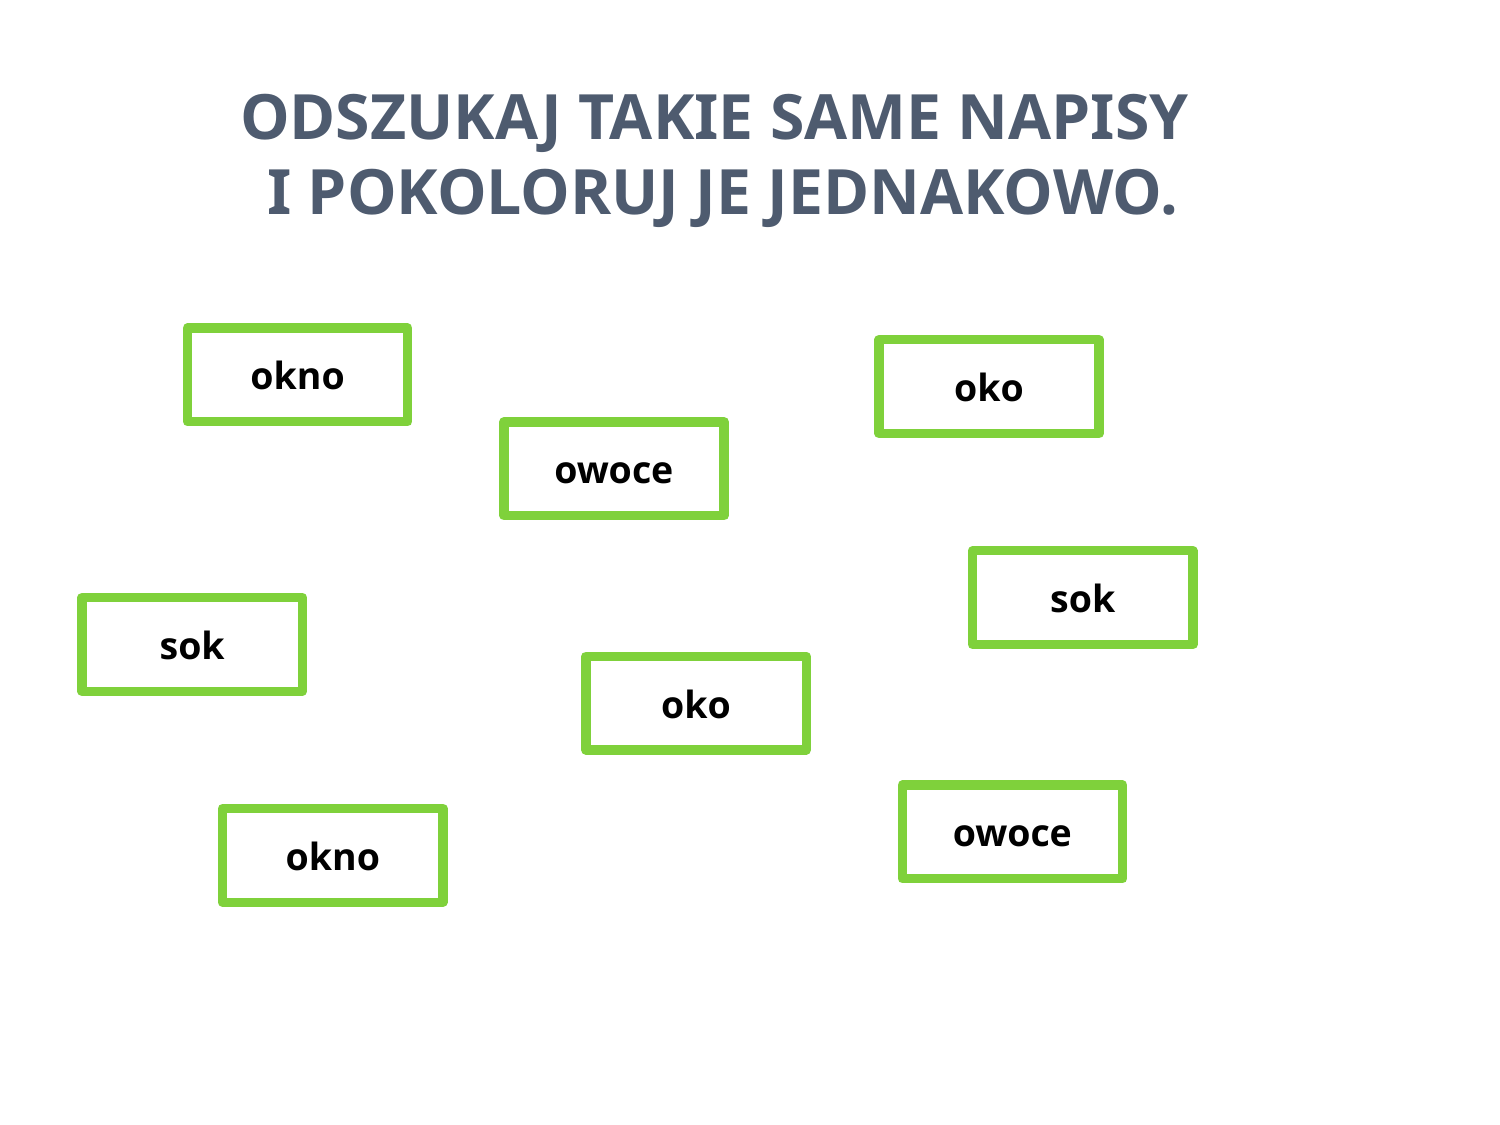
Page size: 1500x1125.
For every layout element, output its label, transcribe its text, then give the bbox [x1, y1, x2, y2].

text_box okno [221, 806, 445, 904]
text_box okno [185, 326, 410, 424]
text_box oko [584, 654, 808, 752]
text_box owoce [502, 420, 726, 518]
text_box sok [971, 549, 1195, 647]
text_box sok [80, 595, 304, 693]
title Odszukaj takie same napisy i pokoloruj je jednakowo. [75, 45, 1372, 235]
text_box owoce [900, 783, 1125, 881]
text_box oko [877, 338, 1101, 436]
